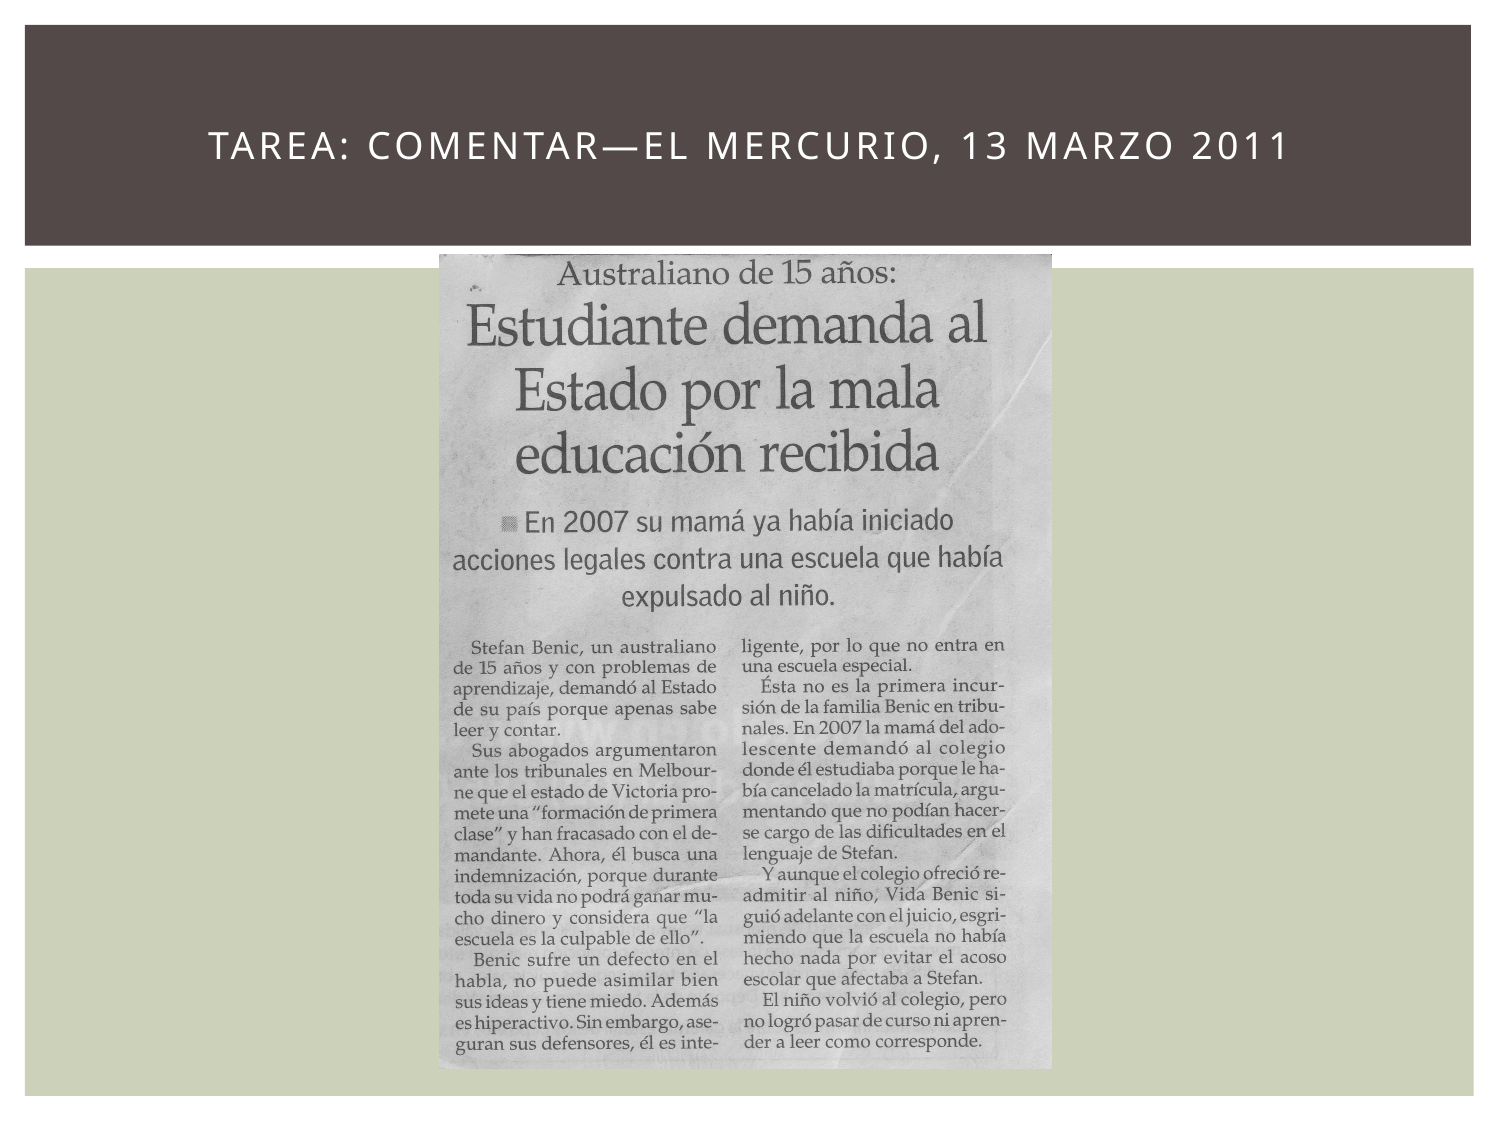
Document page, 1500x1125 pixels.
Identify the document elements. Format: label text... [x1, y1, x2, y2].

picture [439, 253, 1052, 1070]
title TAREA: COMENTAR—El mercurio, 13 marzo 2011 [62, 58, 1438, 232]
